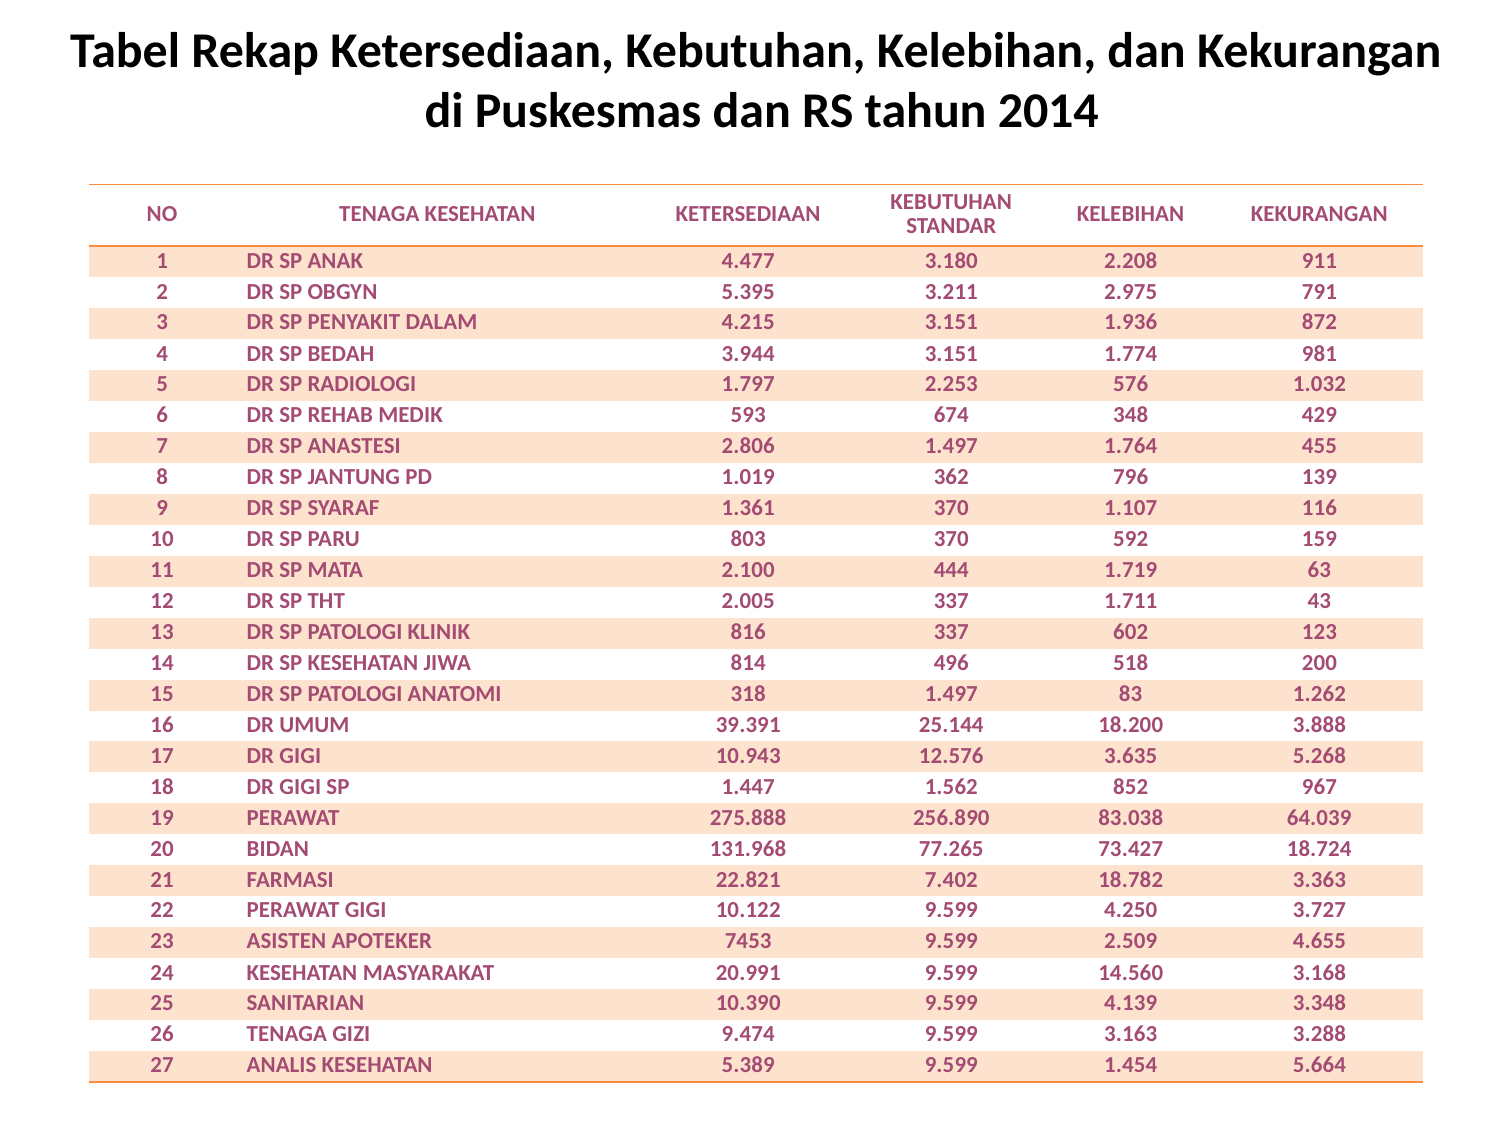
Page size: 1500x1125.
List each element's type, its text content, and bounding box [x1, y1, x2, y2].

table_cell 27 [89, 1051, 236, 1081]
table_cell 39.391 [639, 711, 857, 741]
table_cell 18.724 [1216, 834, 1423, 865]
table_cell 9.599 [857, 1020, 1046, 1051]
table_cell 4.250 [1046, 896, 1216, 927]
table_cell 1.497 [857, 680, 1046, 711]
table_cell 429 [1216, 401, 1423, 432]
table_cell 18.200 [1046, 711, 1216, 741]
table_cell 872 [1216, 308, 1423, 339]
table_cell DR SP PENYAKIT DALAM [236, 308, 639, 339]
table_cell 19 [89, 803, 236, 834]
table_cell 9 [89, 494, 236, 525]
table_cell 791 [1216, 277, 1423, 308]
table_cell 200 [1216, 649, 1423, 680]
table_cell 116 [1216, 494, 1423, 525]
table_cell DR SP PATOLOGI ANATOMI [236, 680, 639, 711]
table_cell 20 [89, 834, 236, 865]
table_cell BIDAN [236, 834, 639, 865]
table_cell 1.262 [1216, 680, 1423, 711]
table_cell 64.039 [1216, 803, 1423, 834]
table_cell 9.599 [857, 1051, 1046, 1081]
table_cell 18 [89, 772, 236, 803]
table_cell DR GIGI SP [236, 772, 639, 803]
table_cell 3.151 [857, 308, 1046, 339]
table_cell 14.560 [1046, 958, 1216, 989]
table_cell 3.363 [1216, 865, 1423, 896]
table_cell 337 [857, 618, 1046, 649]
table_cell 1.107 [1046, 494, 1216, 525]
table_cell 12 [89, 587, 236, 618]
table_cell PERAWAT [236, 803, 639, 834]
text_box Tabel Rekap Ketersediaan, Kebutuhan, Kelebihan, dan Kekurangan di Puskesmas dan RS tahun 2014 [39, 41, 1484, 175]
table_cell 1 [89, 247, 236, 277]
table_cell 25.144 [857, 711, 1046, 741]
table_cell DR SP OBGYN [236, 277, 639, 308]
table_cell 370 [857, 525, 1046, 556]
table_cell 24 [89, 958, 236, 989]
table_cell 3.151 [857, 339, 1046, 370]
table_cell DR SP PARU [236, 525, 639, 556]
table_cell 3.635 [1046, 741, 1216, 772]
table_cell 13 [89, 618, 236, 649]
table_cell 1.019 [639, 463, 857, 494]
table_cell 1.032 [1216, 370, 1423, 401]
table_cell 43 [1216, 587, 1423, 618]
table_cell 9.599 [857, 896, 1046, 927]
table_cell 2.253 [857, 370, 1046, 401]
table_cell 77.265 [857, 834, 1046, 865]
table_cell 602 [1046, 618, 1216, 649]
table_cell 9.599 [857, 958, 1046, 989]
table_header KETERSEDIAAN [639, 185, 857, 245]
table_cell 10.122 [639, 896, 857, 927]
table_cell 20.991 [639, 958, 857, 989]
table_cell 18.782 [1046, 865, 1216, 896]
table_cell DR SP MATA [236, 556, 639, 587]
table_cell 1.447 [639, 772, 857, 803]
table_cell 3.163 [1046, 1020, 1216, 1051]
table_cell 14 [89, 649, 236, 680]
table_cell 5.664 [1216, 1051, 1423, 1081]
table_cell 83.038 [1046, 803, 1216, 834]
table_cell 803 [639, 525, 857, 556]
table_cell 16 [89, 711, 236, 741]
table_cell 796 [1046, 463, 1216, 494]
table_cell 3.727 [1216, 896, 1423, 927]
table_cell DR SP REHAB MEDIK [236, 401, 639, 432]
table_cell 3.211 [857, 277, 1046, 308]
table_cell 10.390 [639, 989, 857, 1020]
table_cell 593 [639, 401, 857, 432]
table_cell 15 [89, 680, 236, 711]
table_cell 2.975 [1046, 277, 1216, 308]
table_cell 2.806 [639, 432, 857, 463]
table_cell 318 [639, 680, 857, 711]
table_cell 7453 [639, 927, 857, 958]
table_cell 11 [89, 556, 236, 587]
table_cell 139 [1216, 463, 1423, 494]
table_cell DR SP ANAK [236, 247, 639, 277]
table_cell 370 [857, 494, 1046, 525]
table_cell DR UMUM [236, 711, 639, 741]
table_cell 911 [1216, 247, 1423, 277]
table_cell 256.890 [857, 803, 1046, 834]
table_cell 21 [89, 865, 236, 896]
table_cell 5.268 [1216, 741, 1423, 772]
table_header KELEBIHAN [1046, 185, 1216, 245]
table_cell 131.968 [639, 834, 857, 865]
table_cell DR SP PATOLOGI KLINIK [236, 618, 639, 649]
table_cell ANALIS KESEHATAN [236, 1051, 639, 1081]
table_cell 1.562 [857, 772, 1046, 803]
table_cell 3.288 [1216, 1020, 1423, 1051]
table_cell 7 [89, 432, 236, 463]
table_cell 4.139 [1046, 989, 1216, 1020]
table_header KEBUTUHAN STANDAR [857, 185, 1046, 245]
table_cell 1.719 [1046, 556, 1216, 587]
table_cell 26 [89, 1020, 236, 1051]
table_cell 9.599 [857, 989, 1046, 1020]
table_cell DR SP ANASTESI [236, 432, 639, 463]
table_cell 2.509 [1046, 927, 1216, 958]
table_header TENAGA KESEHATAN [236, 185, 639, 245]
table_cell 83 [1046, 680, 1216, 711]
table_cell 1.936 [1046, 308, 1216, 339]
table_cell KESEHATAN MASYARAKAT [236, 958, 639, 989]
table_cell 63 [1216, 556, 1423, 587]
table_cell 496 [857, 649, 1046, 680]
table_cell 123 [1216, 618, 1423, 649]
table_cell 25 [89, 989, 236, 1020]
table_cell DR GIGI [236, 741, 639, 772]
table_cell 5.389 [639, 1051, 857, 1081]
table_cell 8 [89, 463, 236, 494]
table_cell 12.576 [857, 741, 1046, 772]
table_cell 518 [1046, 649, 1216, 680]
table_cell DR SP SYARAF [236, 494, 639, 525]
table_cell DR SP RADIOLOGI [236, 370, 639, 401]
table_cell DR SP KESEHATAN JIWA [236, 649, 639, 680]
table_cell 17 [89, 741, 236, 772]
table_cell 22 [89, 896, 236, 927]
table_cell 2.208 [1046, 247, 1216, 277]
table_cell 1.764 [1046, 432, 1216, 463]
table_cell 10.943 [639, 741, 857, 772]
table_cell 1.361 [639, 494, 857, 525]
table_cell 816 [639, 618, 857, 649]
table_cell 852 [1046, 772, 1216, 803]
table_cell 3.944 [639, 339, 857, 370]
table_header KEKURANGAN [1216, 185, 1423, 245]
table_cell 2.100 [639, 556, 857, 587]
table_cell TENAGA GIZI [236, 1020, 639, 1051]
table_cell 73.427 [1046, 834, 1216, 865]
table_cell 1.797 [639, 370, 857, 401]
table_cell 22.821 [639, 865, 857, 896]
table_cell 337 [857, 587, 1046, 618]
table_cell FARMASI [236, 865, 639, 896]
table_cell 1.774 [1046, 339, 1216, 370]
table_cell 5.395 [639, 277, 857, 308]
table_cell 1.711 [1046, 587, 1216, 618]
table_cell 4 [89, 339, 236, 370]
table_cell DR SP JANTUNG PD [236, 463, 639, 494]
table_cell 23 [89, 927, 236, 958]
table_cell DR SP BEDAH [236, 339, 639, 370]
table_cell 5 [89, 370, 236, 401]
table_cell 444 [857, 556, 1046, 587]
table_cell 981 [1216, 339, 1423, 370]
table_cell 455 [1216, 432, 1423, 463]
table_cell ASISTEN APOTEKER [236, 927, 639, 958]
table_cell DR SP THT [236, 587, 639, 618]
table_cell 9.474 [639, 1020, 857, 1051]
table_cell 7.402 [857, 865, 1046, 896]
table_cell 159 [1216, 525, 1423, 556]
table_cell 3.168 [1216, 958, 1423, 989]
table_cell 2 [89, 277, 236, 308]
table_header NO [89, 185, 236, 245]
table_cell 576 [1046, 370, 1216, 401]
table_cell 4.215 [639, 308, 857, 339]
table_cell PERAWAT GIGI [236, 896, 639, 927]
table_cell 967 [1216, 772, 1423, 803]
table_cell 2.005 [639, 587, 857, 618]
table_cell 10 [89, 525, 236, 556]
table_cell 674 [857, 401, 1046, 432]
table_cell 1.454 [1046, 1051, 1216, 1081]
table_cell 6 [89, 401, 236, 432]
table_cell 4.477 [639, 247, 857, 277]
table_cell 348 [1046, 401, 1216, 432]
table_cell 3.180 [857, 247, 1046, 277]
table_cell 4.655 [1216, 927, 1423, 958]
table_cell SANITARIAN [236, 989, 639, 1020]
table_cell 9.599 [857, 927, 1046, 958]
table_cell 3.888 [1216, 711, 1423, 741]
table_cell 814 [639, 649, 857, 680]
table_cell 1.497 [857, 432, 1046, 463]
table_cell 275.888 [639, 803, 857, 834]
table_cell 592 [1046, 525, 1216, 556]
table_cell 3 [89, 308, 236, 339]
table_cell 3.348 [1216, 989, 1423, 1020]
table_cell 362 [857, 463, 1046, 494]
